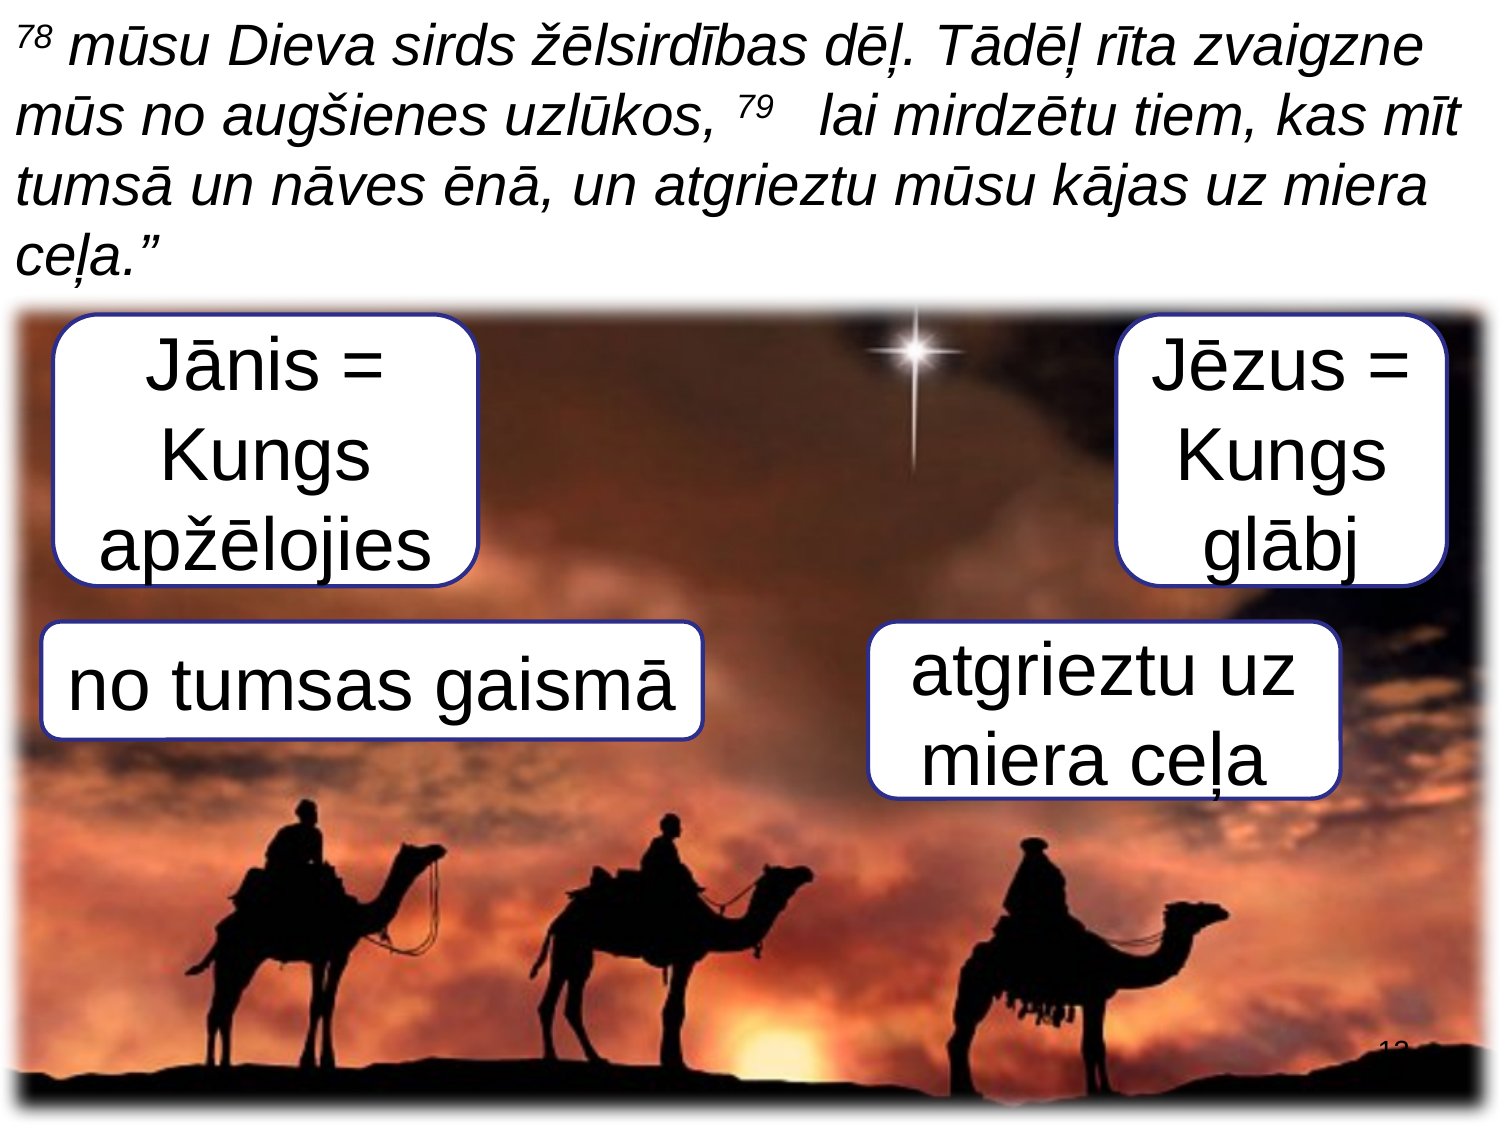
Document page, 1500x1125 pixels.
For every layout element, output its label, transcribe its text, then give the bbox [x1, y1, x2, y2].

list 78 mūsu Dieva sirds žēlsirdības dēļ. Tādēļ rīta zvaigzne mūs no augšienes uzlūkos, 79 lai mirdzētu tiem, kas mīt tumsā un nāves ēnā, un atgrieztu mūsu kājas uz miera ceļa.” [0, 0, 1500, 178]
picture [0, 294, 1500, 1125]
